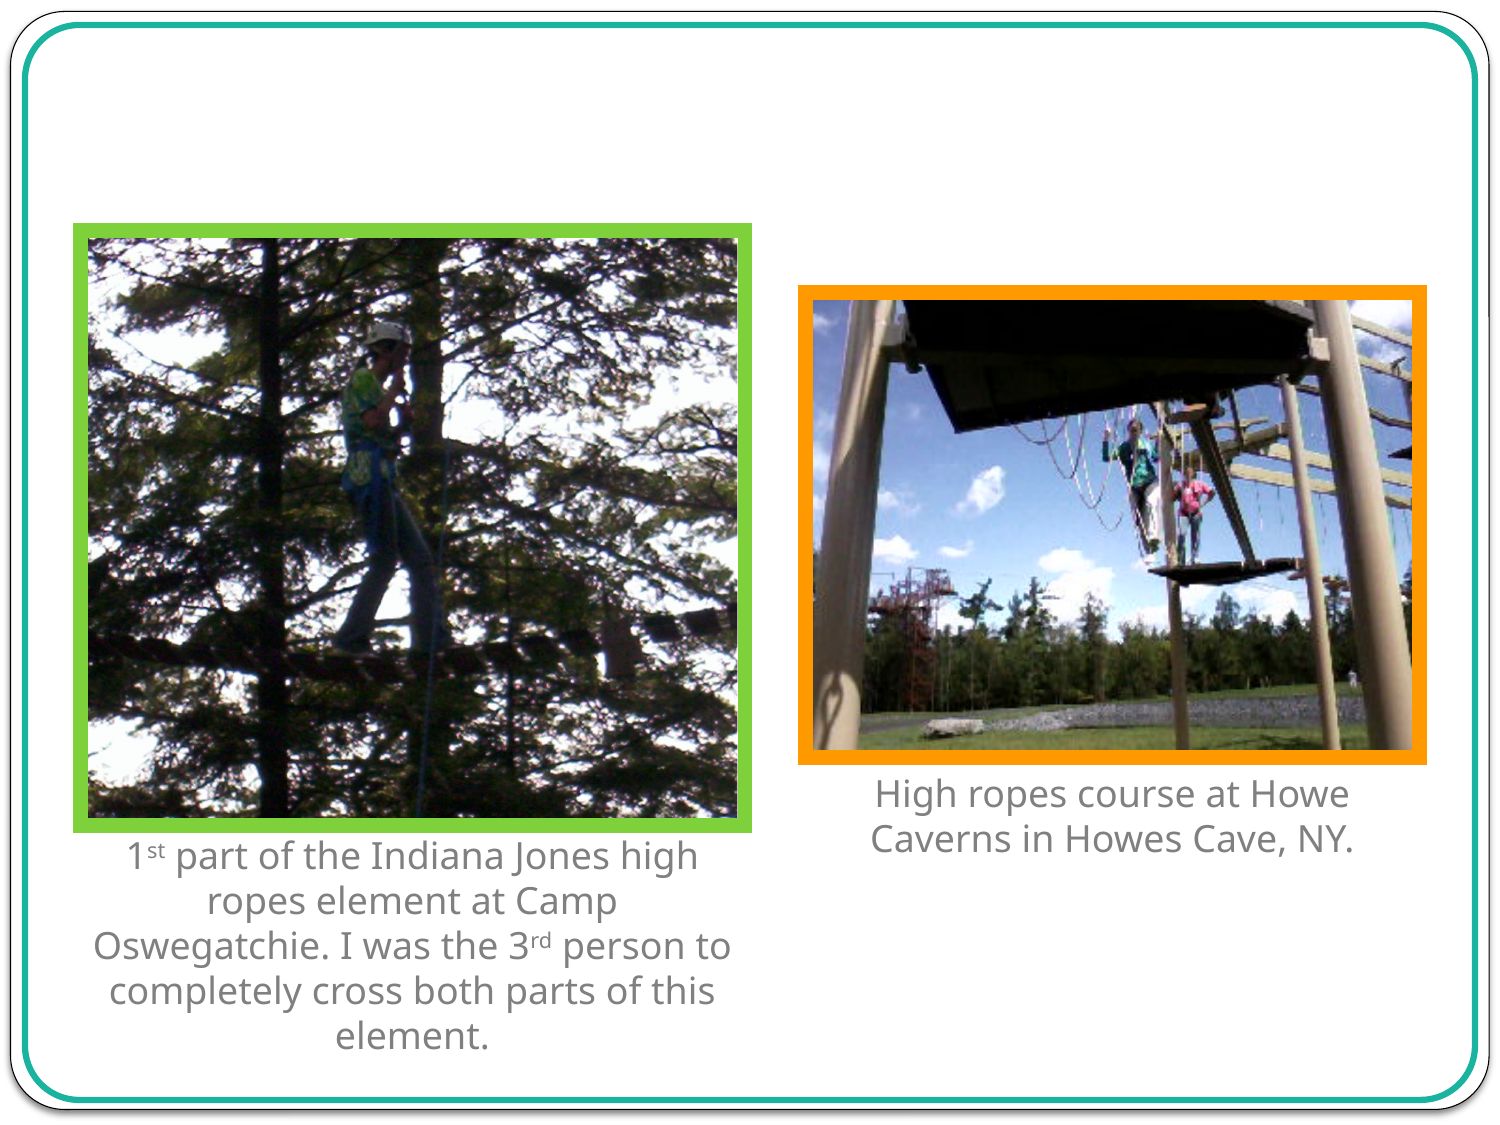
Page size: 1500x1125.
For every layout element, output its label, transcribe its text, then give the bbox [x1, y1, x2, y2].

text_box High ropes course at Howe Caverns in Howes Cave, NY. [800, 762, 1425, 868]
picture [87, 237, 738, 819]
text_box [23, 23, 1476, 1101]
picture [812, 299, 1413, 751]
text_box 1st part of the Indiana Jones high ropes element at Camp Oswegatchie. I was the 3rd person to completely cross both parts of this element. [74, 824, 750, 1065]
